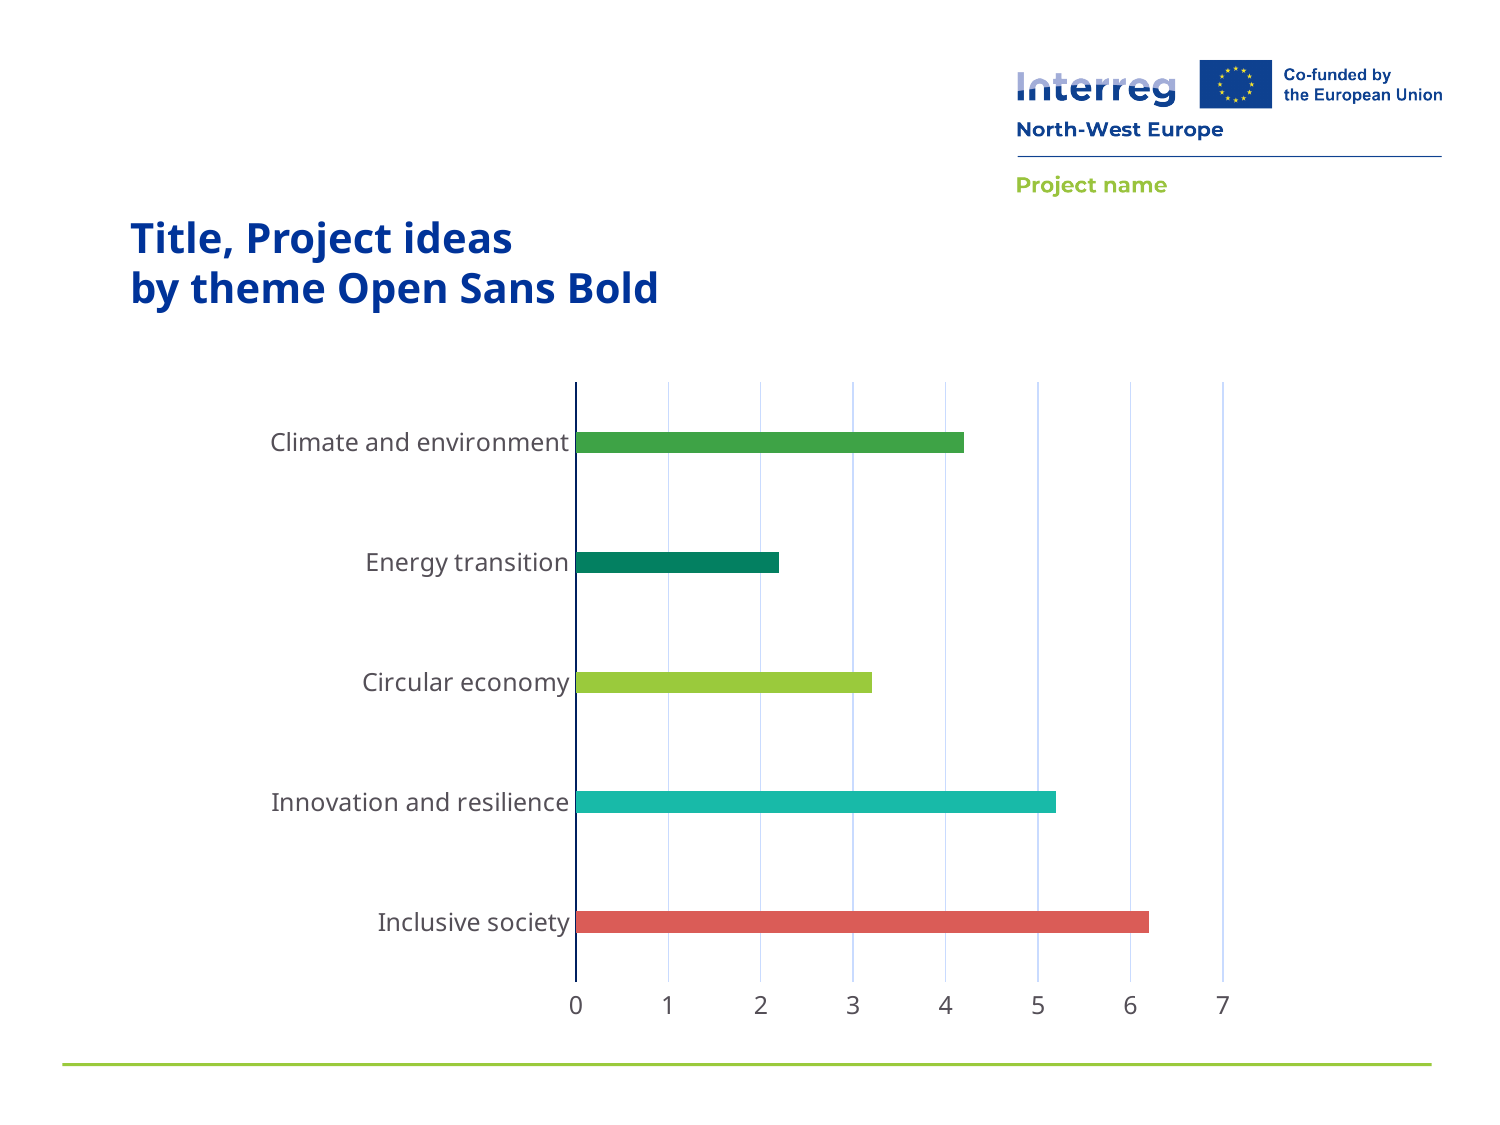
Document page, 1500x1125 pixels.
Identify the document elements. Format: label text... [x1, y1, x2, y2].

text_box Title, Project ideas by theme Open Sans Bold [115, 204, 859, 352]
picture [958, 0, 1500, 252]
chart [249, 369, 1250, 1036]
